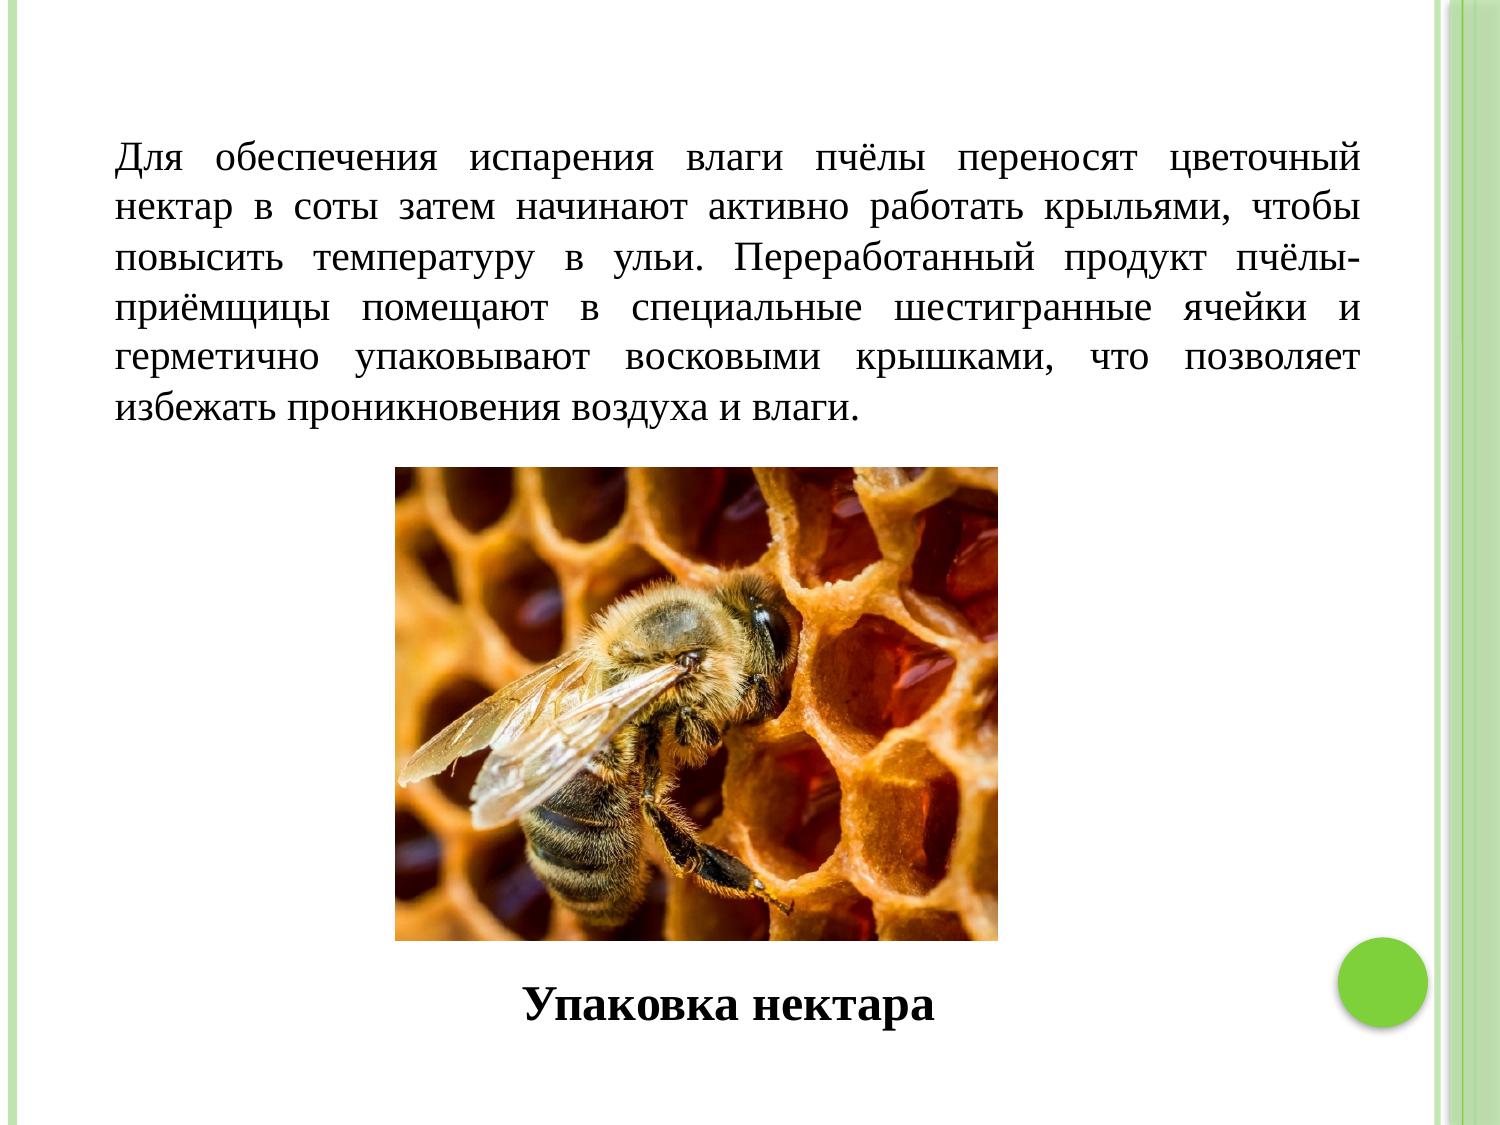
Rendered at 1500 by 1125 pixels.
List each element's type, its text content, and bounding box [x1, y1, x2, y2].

text_box Упаковка нектара [506, 962, 951, 1038]
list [395, 467, 999, 941]
text_box Для обеспечения испарения влаги пчёлы переносят цветочный нектар в соты затем начинают активно работать крыльями, чтобы повысить температуру в ульи. Переработанный продукт пчёлы-приёмщицы помещают в специальные шестигранные ячейки и герметично упаковывают восковыми крышками, что позволяет избежать проникновения воздуха и влаги. [100, 120, 1376, 436]
